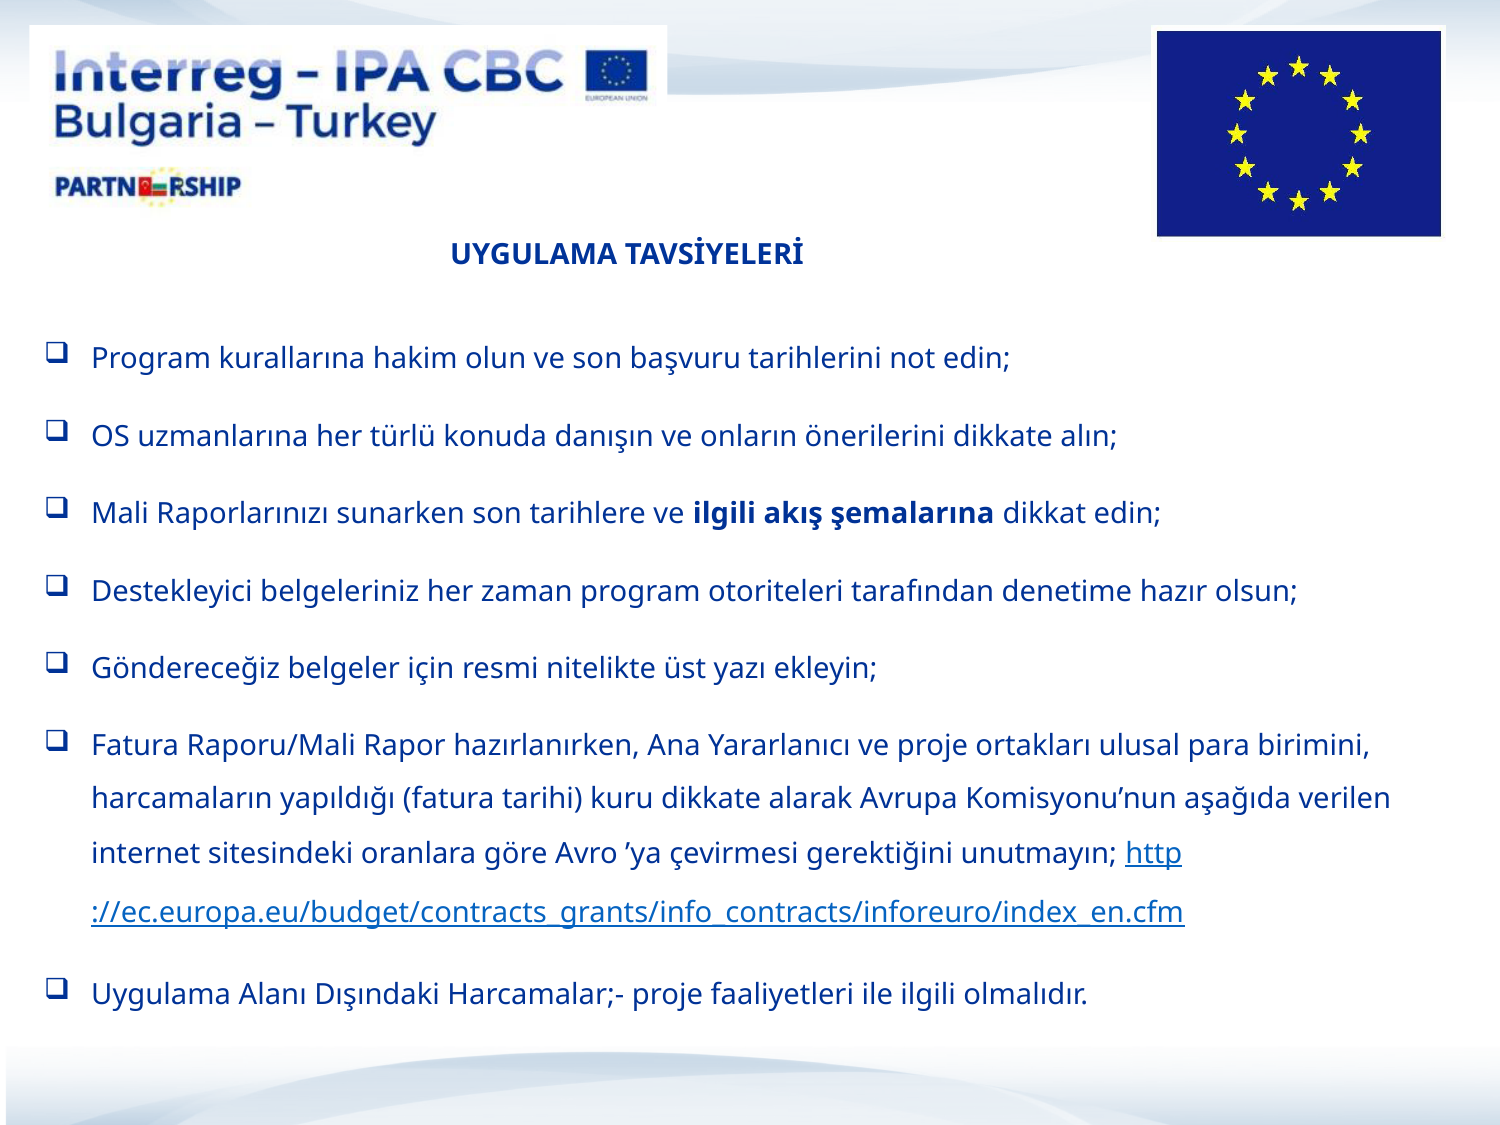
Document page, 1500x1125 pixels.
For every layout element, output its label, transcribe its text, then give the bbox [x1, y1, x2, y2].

text_box Uygulama tavsiyeleri [360, 228, 1097, 278]
text_box Program kurallarına hakim olun ve son başvuru tarihlerini not edin; OS uzmanlarına her türlü konuda danışın ve onların önerilerini dikkate alın; Mali Raporlarınızı sunarken son tarihlere ve ilgili akış şemalarına dikkat edin; Destekleyici belgeleriniz her zaman program otoriteleri tarafından denetime hazır olsun; Göndereceğiz belgeler için resmi nitelikte üst yazı ekleyin; Fatura Raporu/Mali Rapor hazırlanırken, Ana Yararlanıcı ve proje ortakları ulusal para birimini, harcamaların yapıldığı (fatura tarihi) kuru dikkate alarak Avrupa Komisyonu’nun aşağıda verilen internet sitesindeki oranlara göre Avro ’ya çevirmesi gerektiğini unutmayın; http://ec.europa.eu/budget/contracts_grants/info_contracts/inforeuro/index_en.cfm Uygulama Alanı Dışındaki Harcamalar;- proje faaliyetleri ile ilgili olmalıdır. [29, 314, 1424, 1018]
picture [0, 0, 1500, 242]
picture [5, 1046, 1500, 1125]
